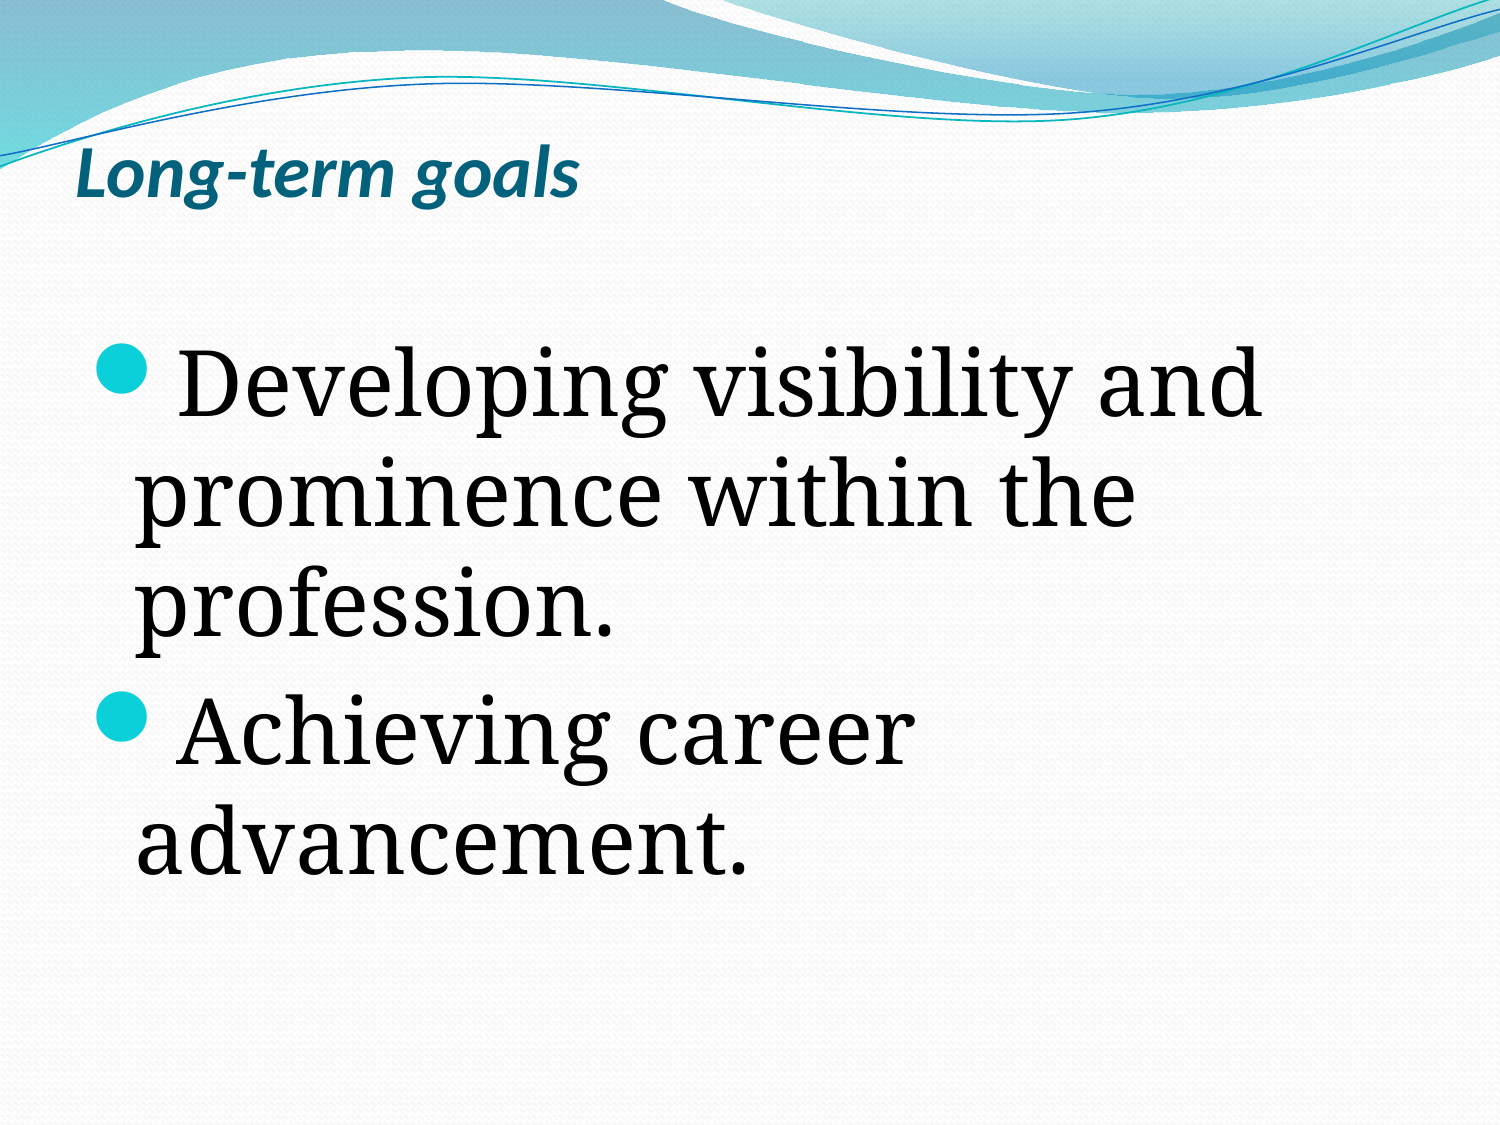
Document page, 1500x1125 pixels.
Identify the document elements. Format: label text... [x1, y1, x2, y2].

title Long-term goals [75, 115, 1425, 303]
list Developing visibility and prominence within the profession. Achieving career advancement. [75, 317, 1425, 1038]
